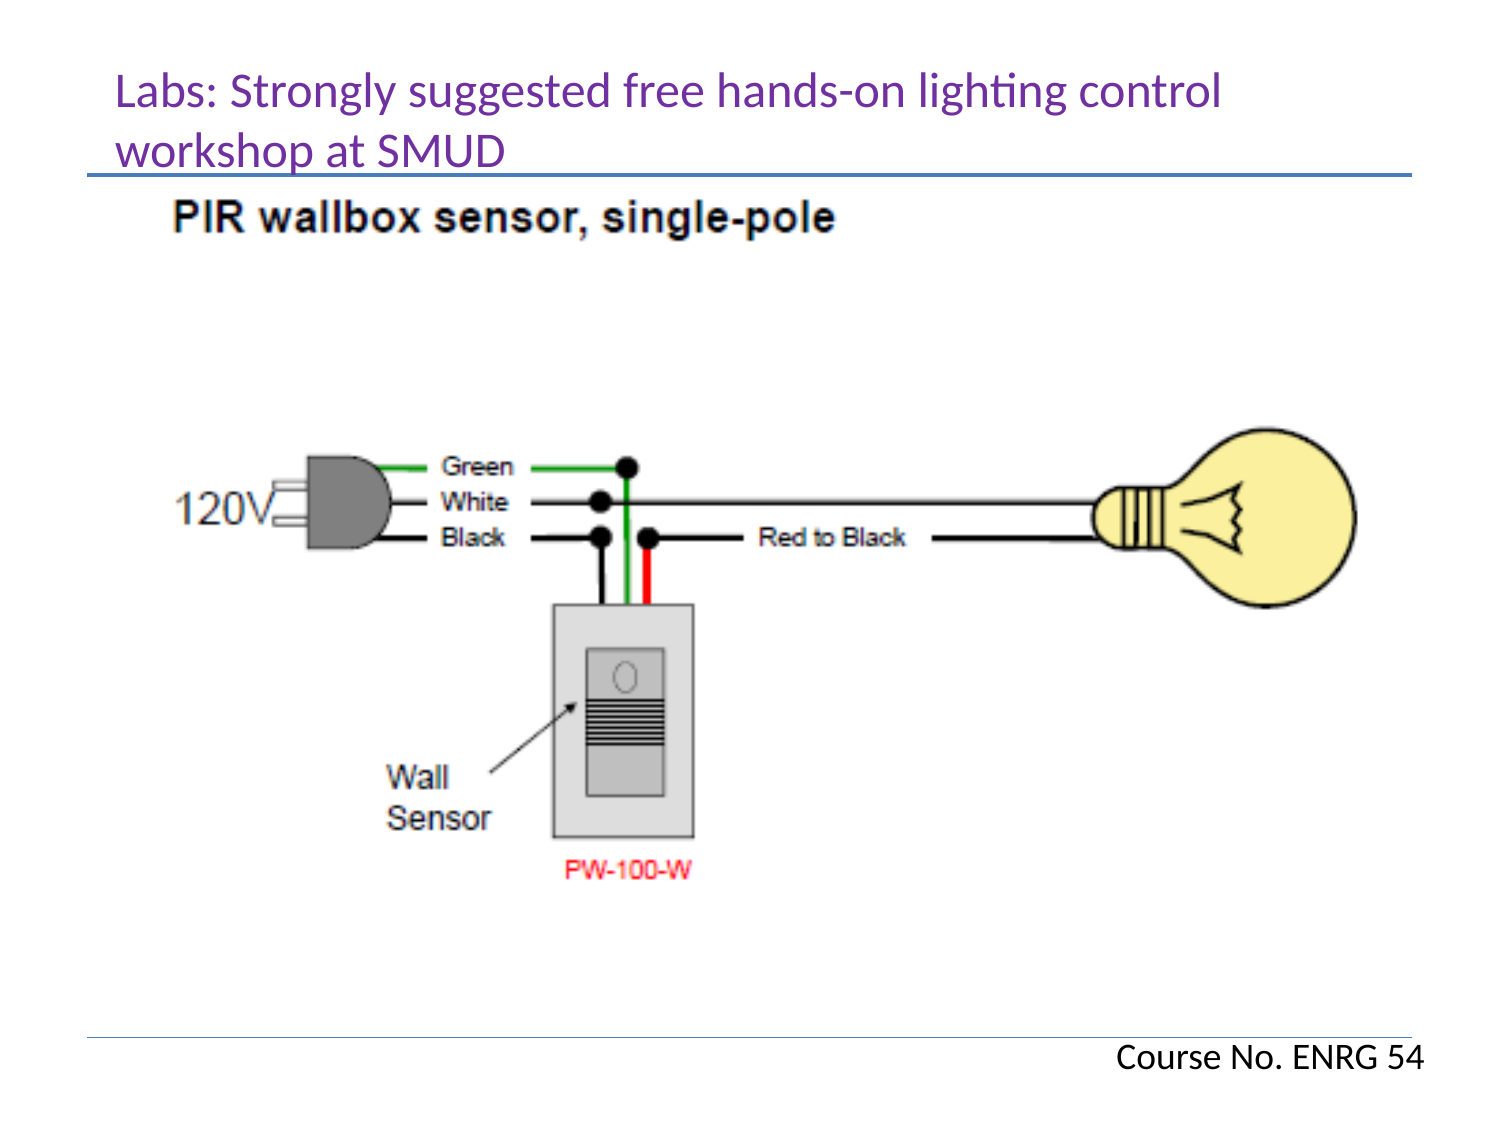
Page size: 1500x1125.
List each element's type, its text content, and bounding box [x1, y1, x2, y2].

text_box Course No. ENRG 54 [1101, 1024, 1441, 1085]
text_box Labs: Strongly suggested free hands-on lighting control workshop at SMUD [99, 49, 1400, 174]
picture [149, 187, 1388, 1030]
